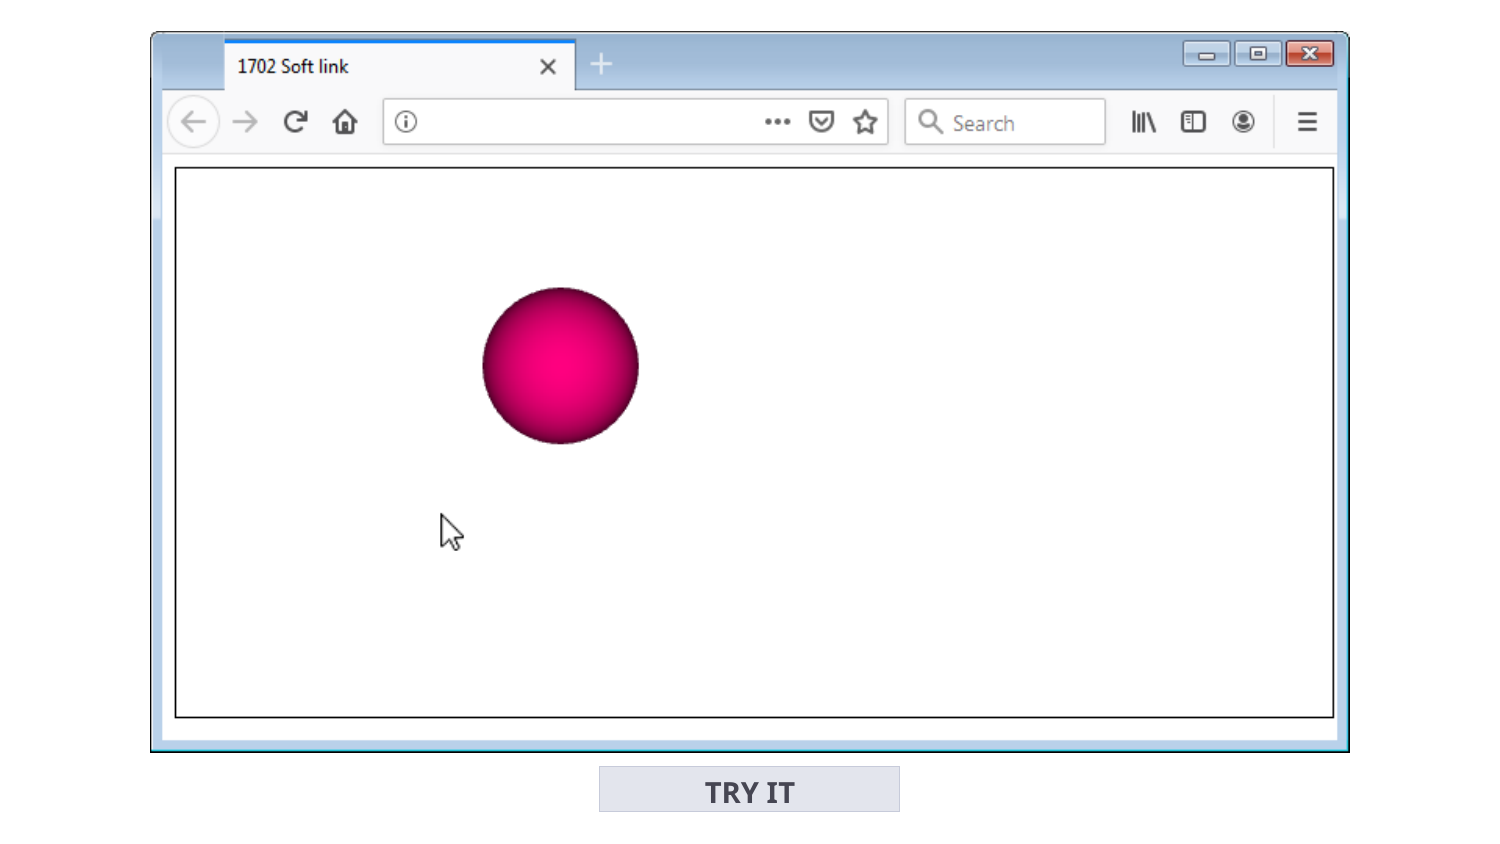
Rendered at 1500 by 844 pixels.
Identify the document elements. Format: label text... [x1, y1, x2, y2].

text_box TRY IT [599, 766, 900, 812]
picture [149, 31, 1351, 753]
